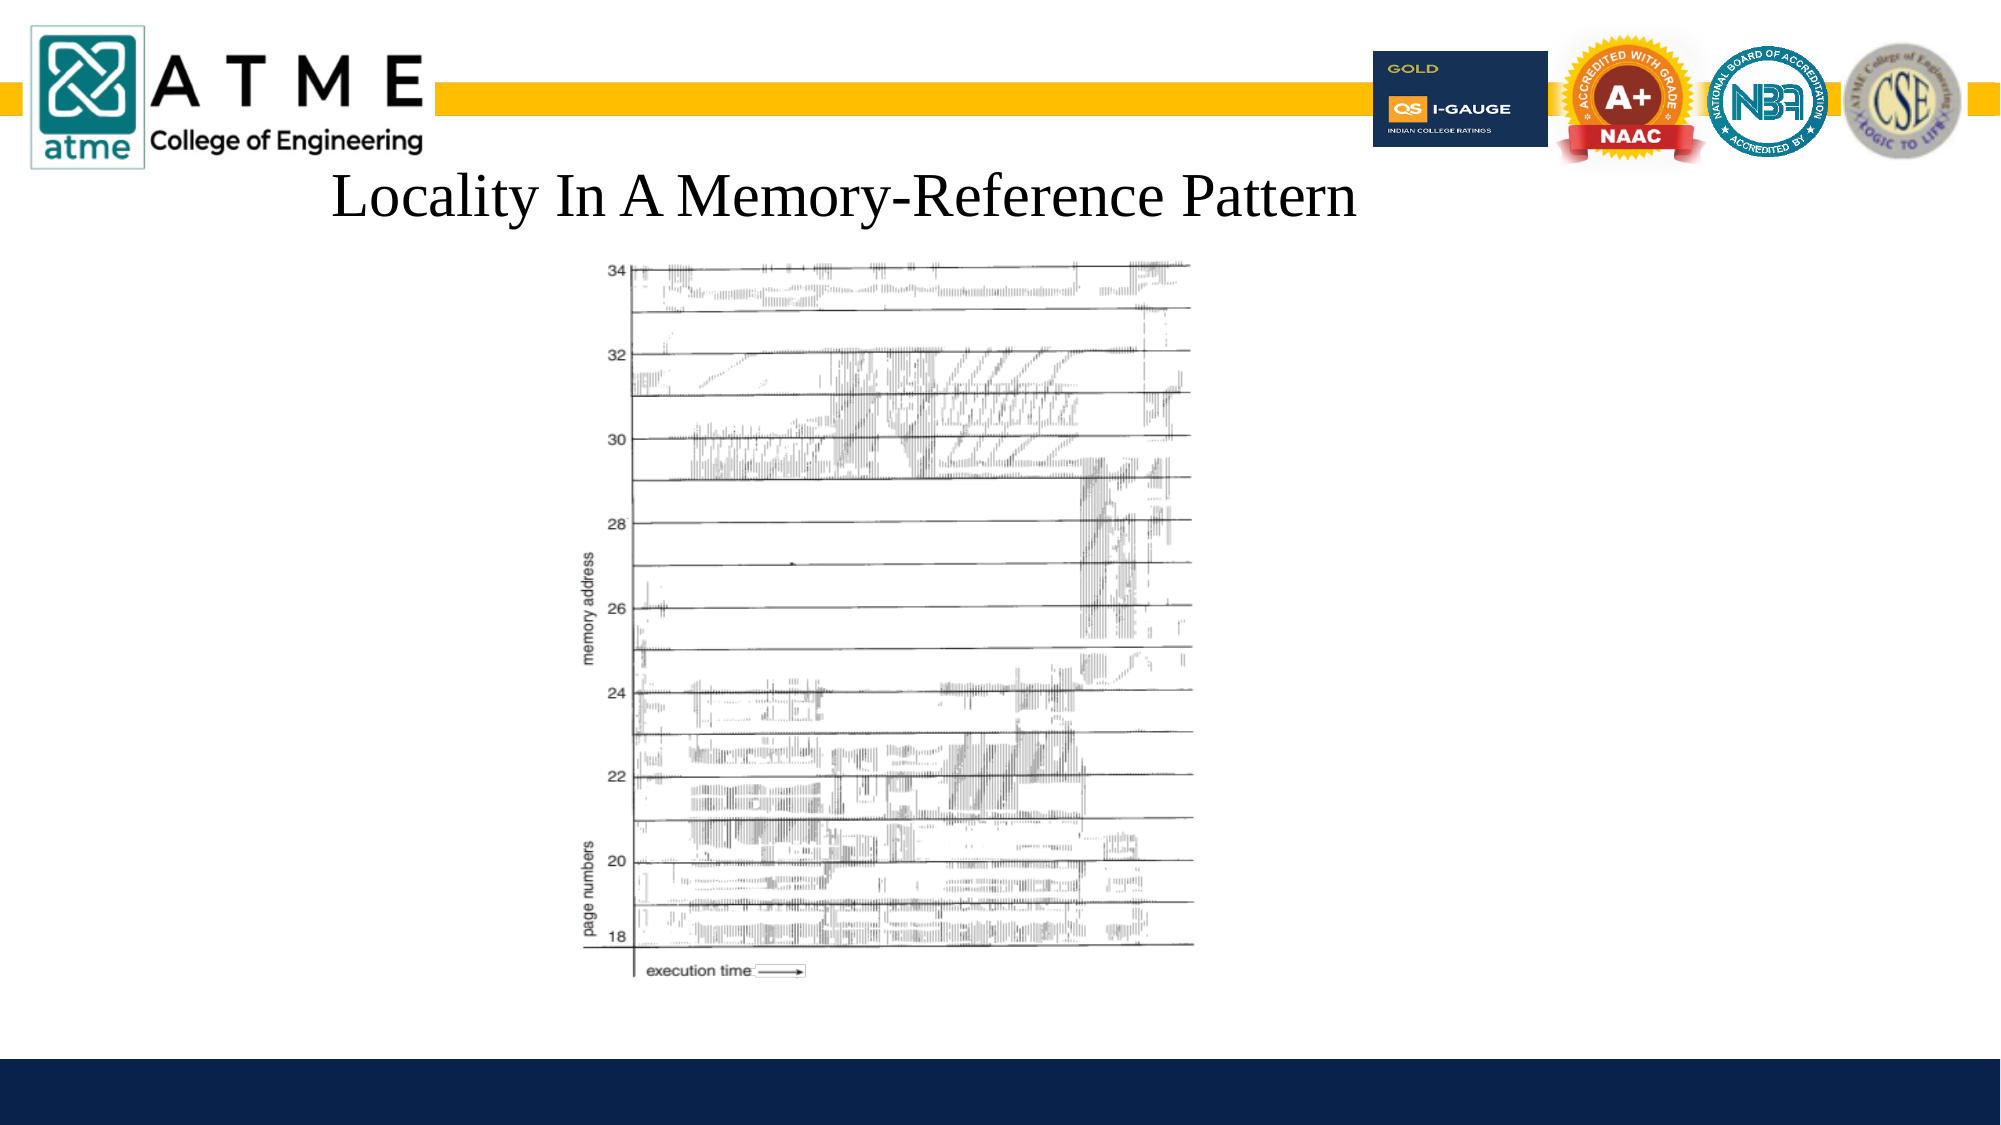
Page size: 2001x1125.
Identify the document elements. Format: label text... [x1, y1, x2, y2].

picture [1373, 20, 1828, 180]
picture [0, 1059, 2001, 1125]
title Locality In A Memory-Reference Pattern [316, 146, 1632, 241]
picture [1840, 26, 1968, 176]
picture [22, 15, 435, 178]
picture [578, 257, 1198, 979]
